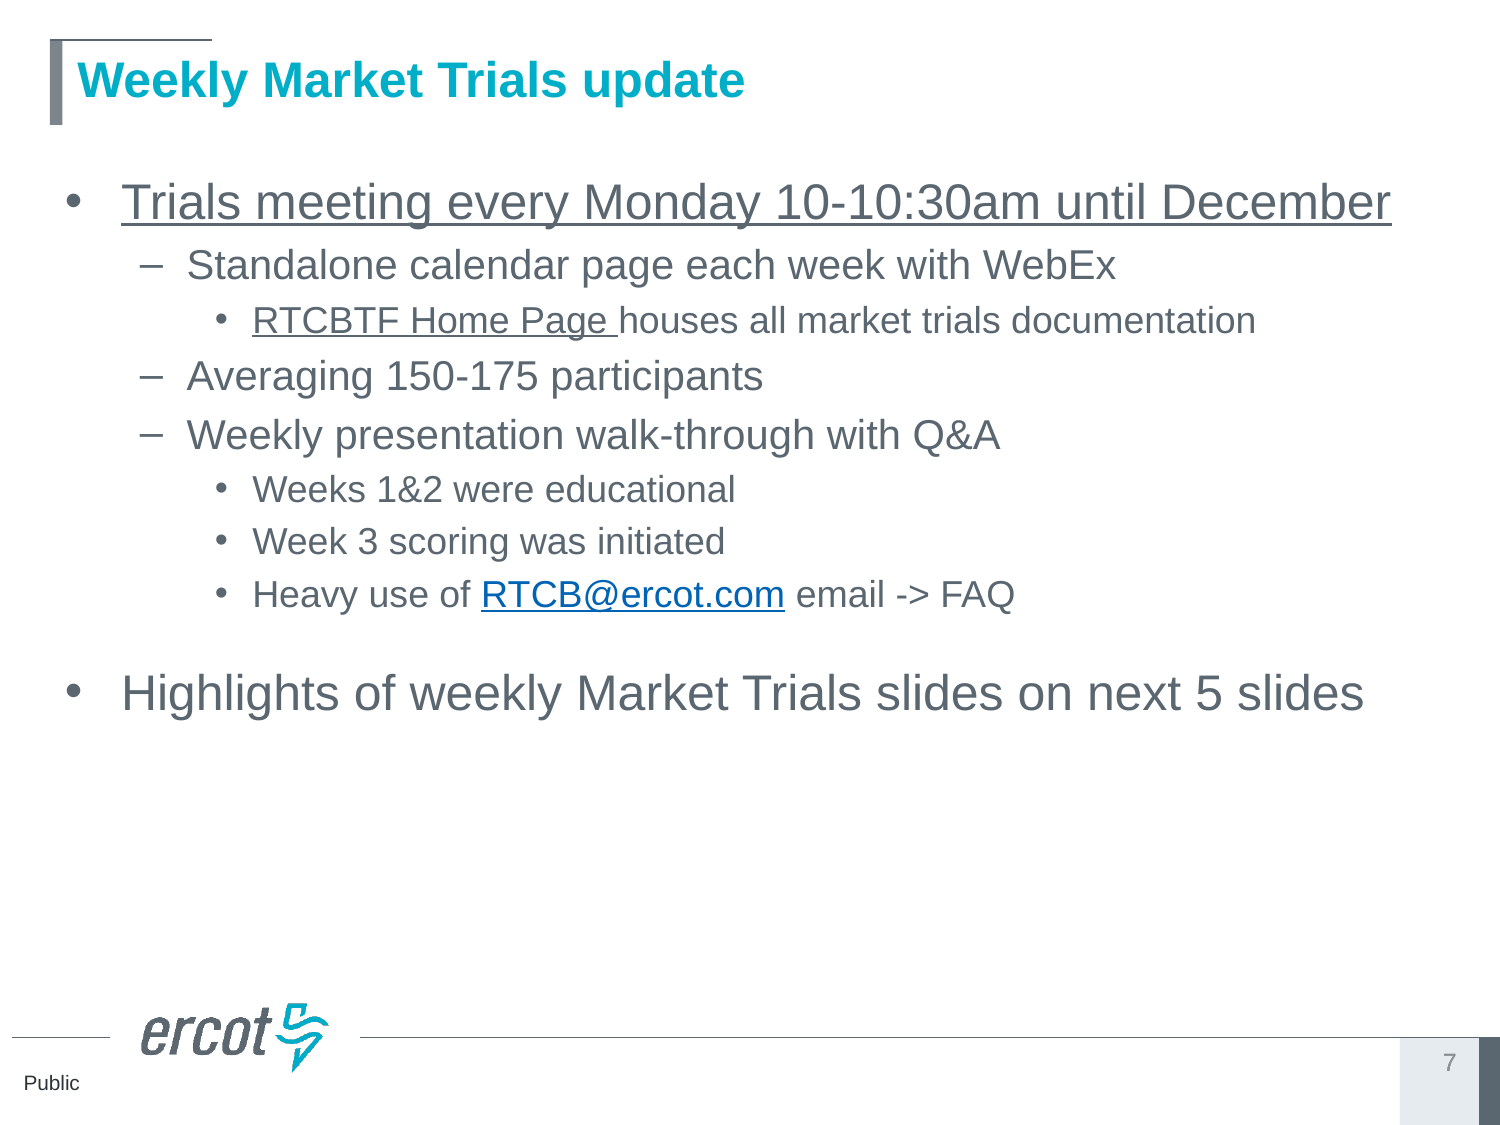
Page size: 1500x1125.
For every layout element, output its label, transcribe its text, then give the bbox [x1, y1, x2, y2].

slide_number 7 [1400, 1037, 1500, 1087]
title Weekly Market Trials update [62, 39, 1450, 134]
list Trials meeting every Monday 10-10:30am until December Standalone calendar page each week with WebEx RTCBTF Home Page houses all market trials documentation Averaging 150-175 participants Weekly presentation walk-through with Q&A Weeks 1&2 were educational Week 3 scoring was initiated Heavy use of RTCB@ercot.com email -> FAQ Highlights of weekly Market Trials slides on next 5 slides [50, 162, 1450, 1075]
